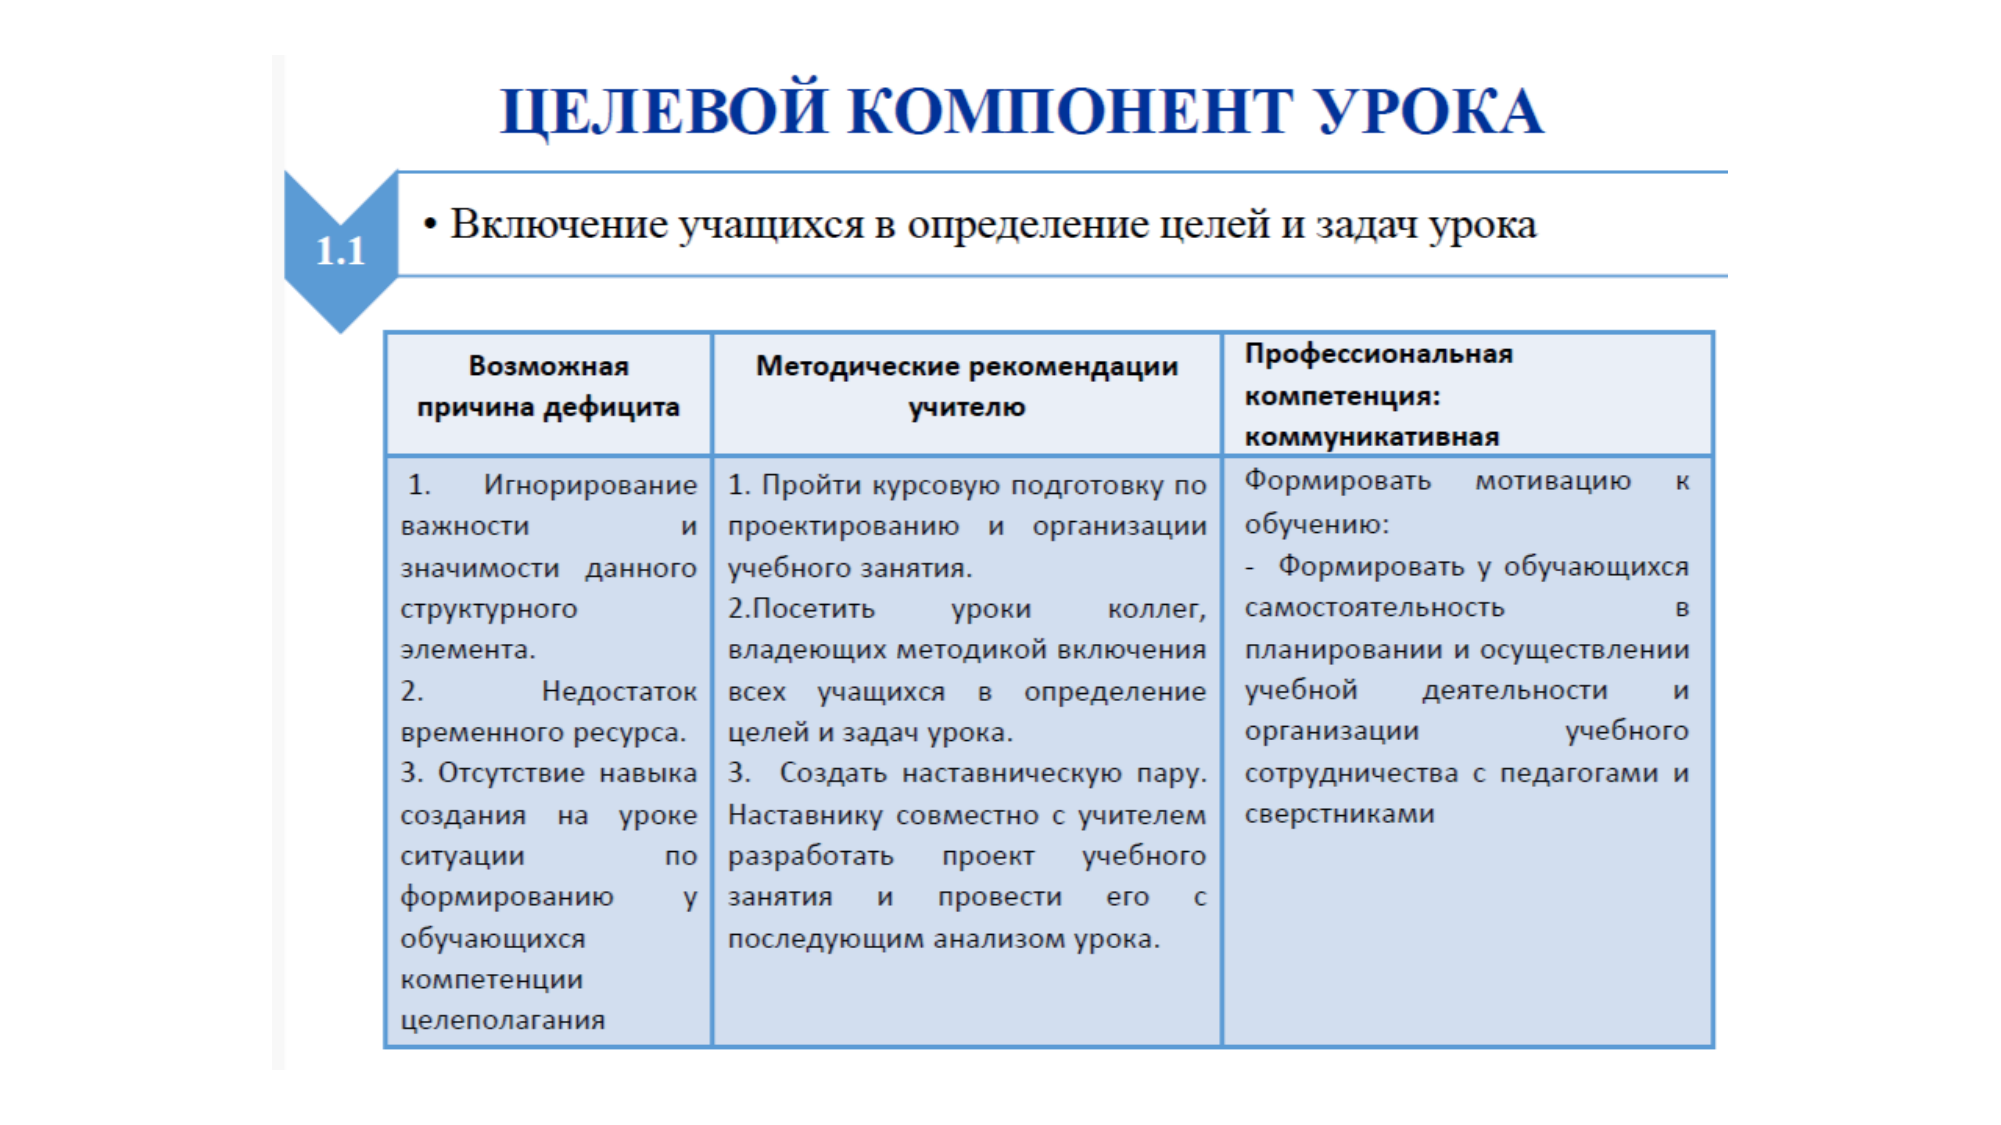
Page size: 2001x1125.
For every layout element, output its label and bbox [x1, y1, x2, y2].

picture [272, 55, 1728, 1070]
